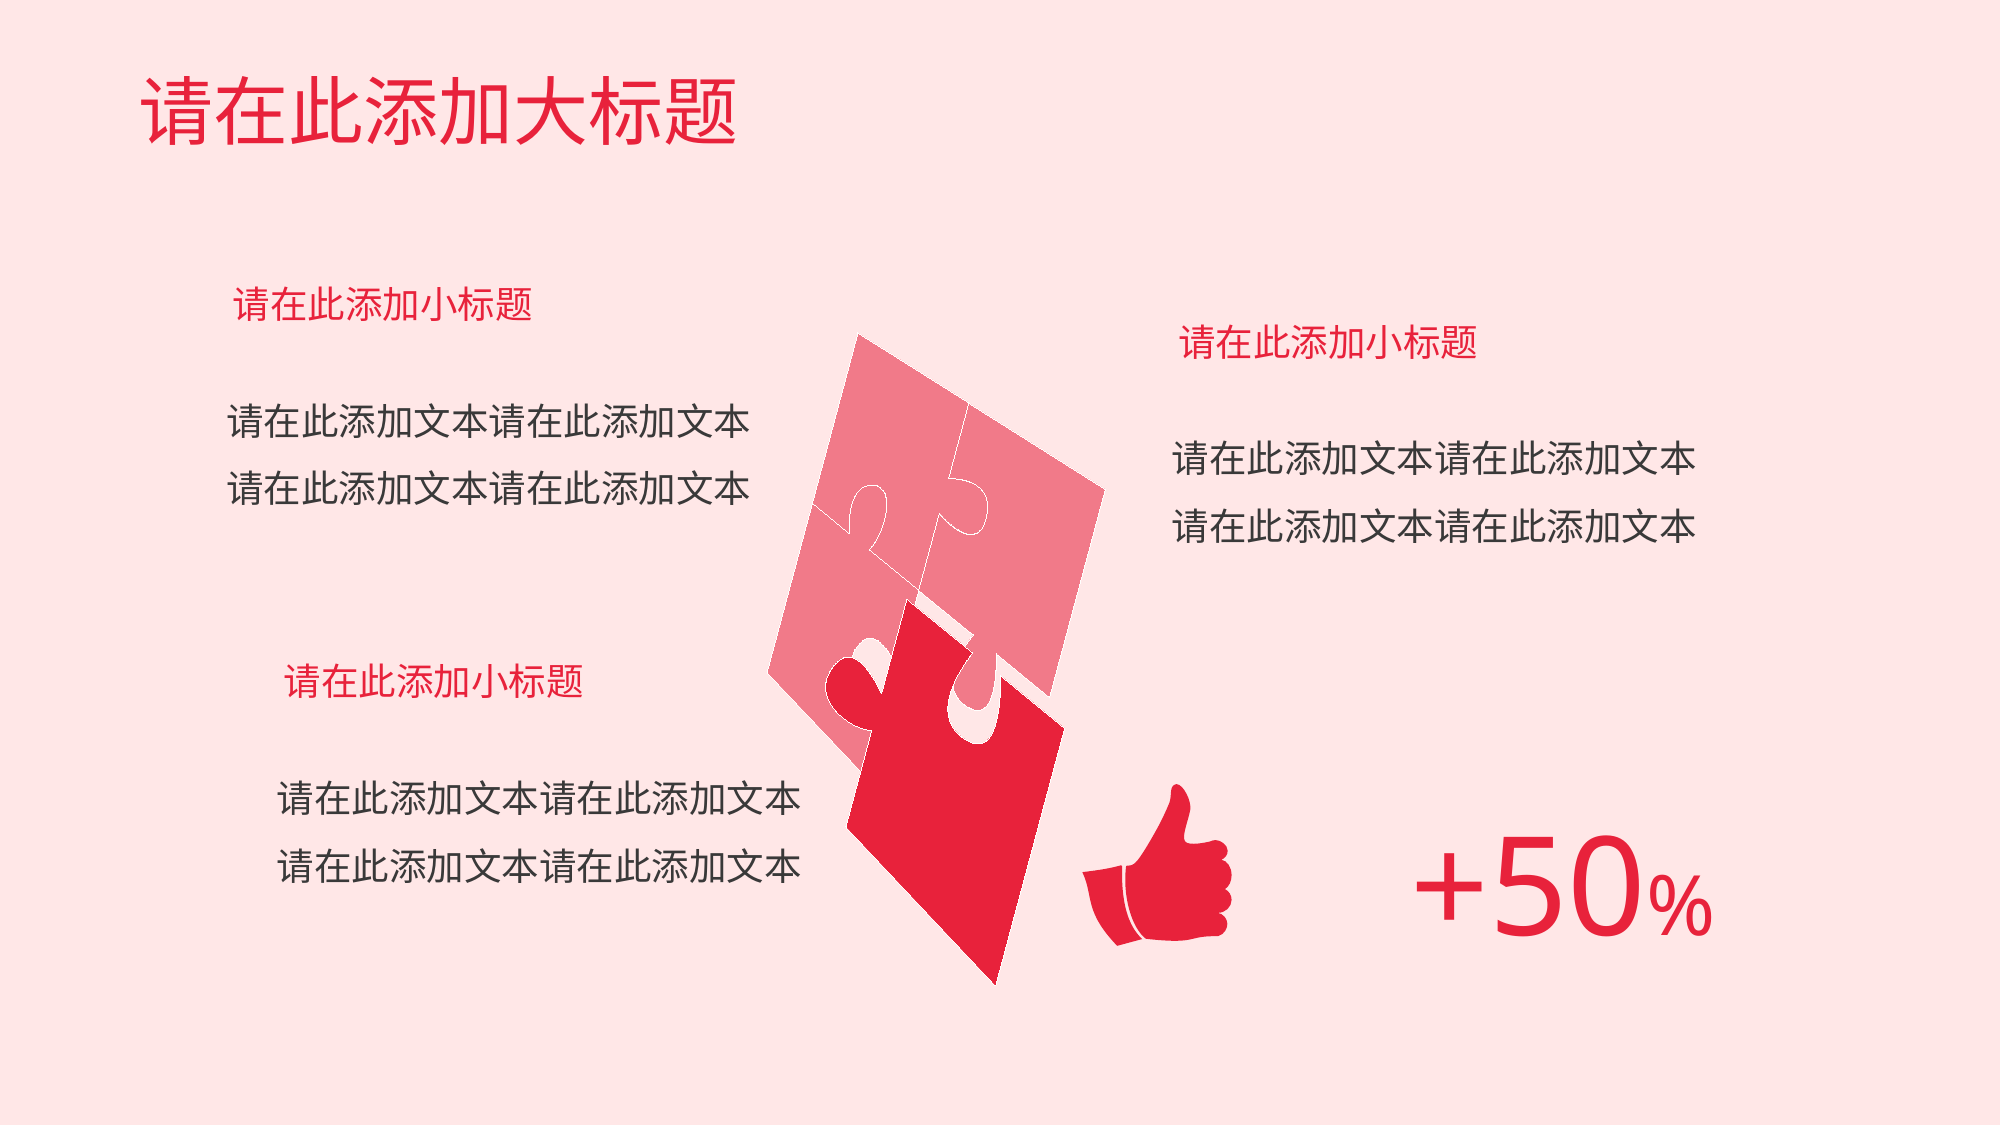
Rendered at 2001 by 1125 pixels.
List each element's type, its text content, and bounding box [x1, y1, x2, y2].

text_box [812, 332, 987, 588]
text_box [767, 485, 919, 771]
text_box 请在此添加文本请在此添加文本请在此添加文本请在此添加文本 [1156, 405, 1720, 556]
text_box 请在此添加文本请在此添加文本请在此添加文本请在此添加文本 [262, 745, 825, 896]
text_box [918, 403, 1106, 711]
title 请在此添加大标题 [123, 45, 1552, 185]
text_box 请在此添加小标题 [268, 628, 660, 711]
text_box +50% [1284, 790, 1843, 971]
text_box 请在此添加小标题 [217, 251, 609, 334]
text_box [1080, 783, 1233, 947]
text_box 请在此添加文本请在此添加文本请在此添加文本请在此添加文本 [211, 367, 774, 518]
text_box [825, 599, 1065, 986]
text_box 请在此添加小标题 [1163, 288, 1554, 371]
